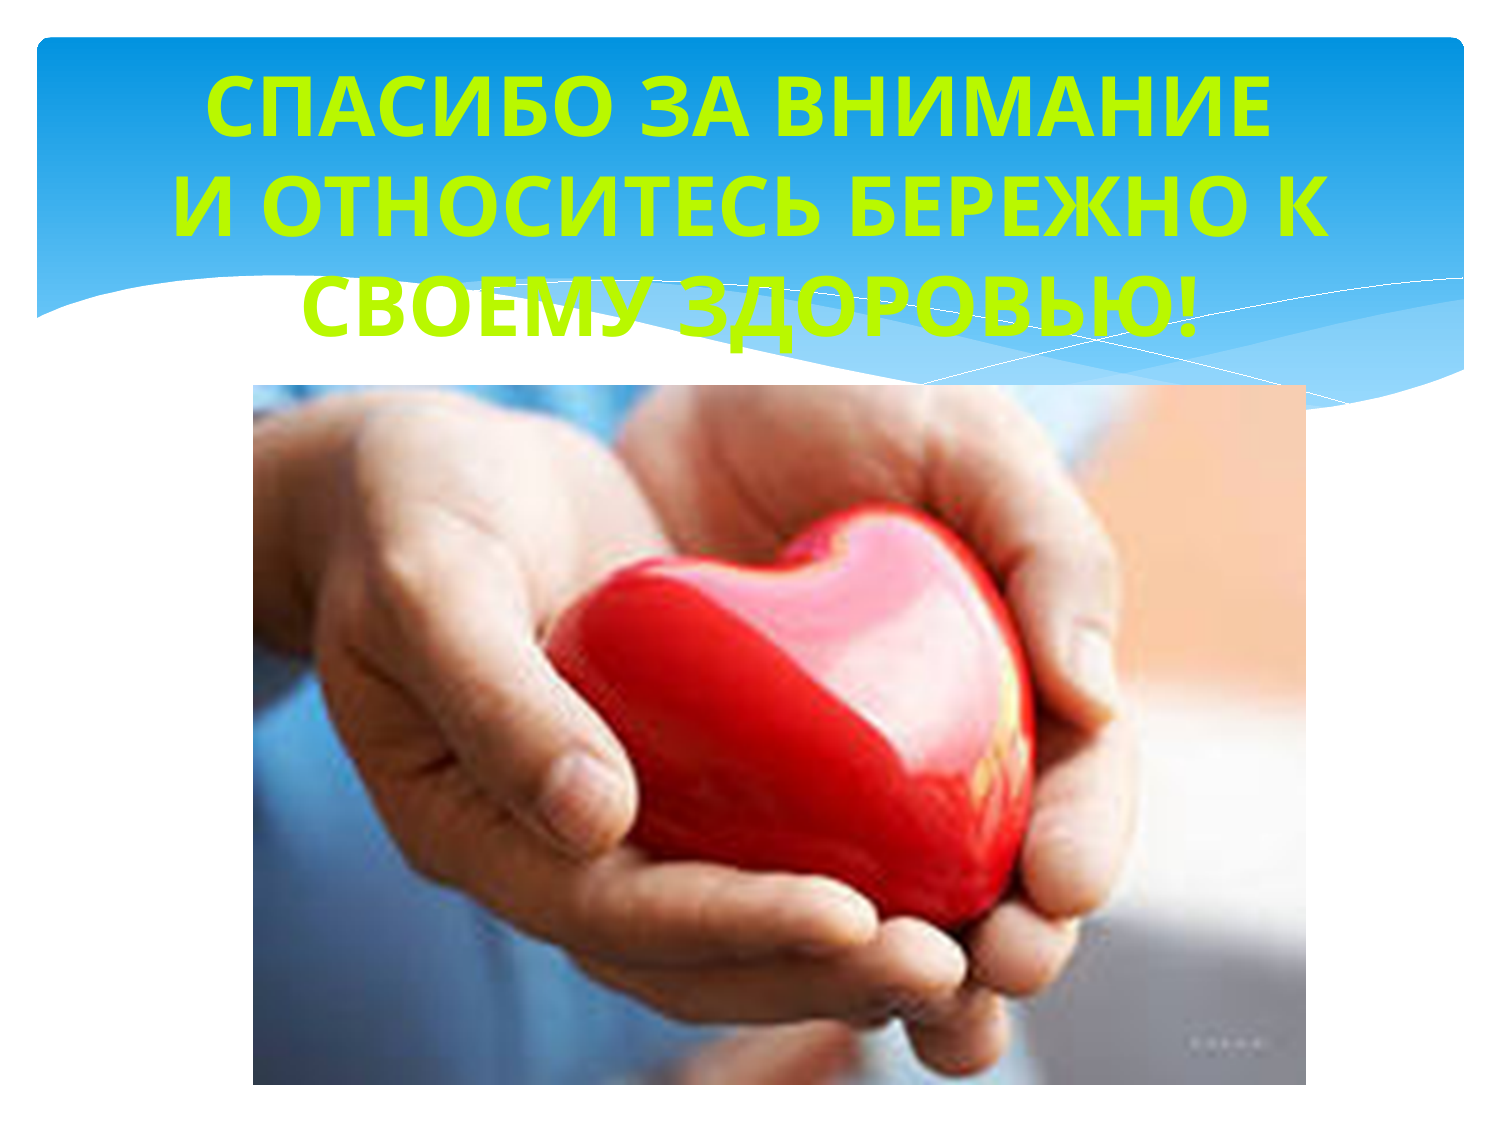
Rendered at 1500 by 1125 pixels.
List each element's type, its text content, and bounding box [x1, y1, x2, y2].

picture [253, 385, 1306, 1085]
title Спасибо за внимание и относитесь бережно к своему здоровью! [75, 55, 1425, 350]
